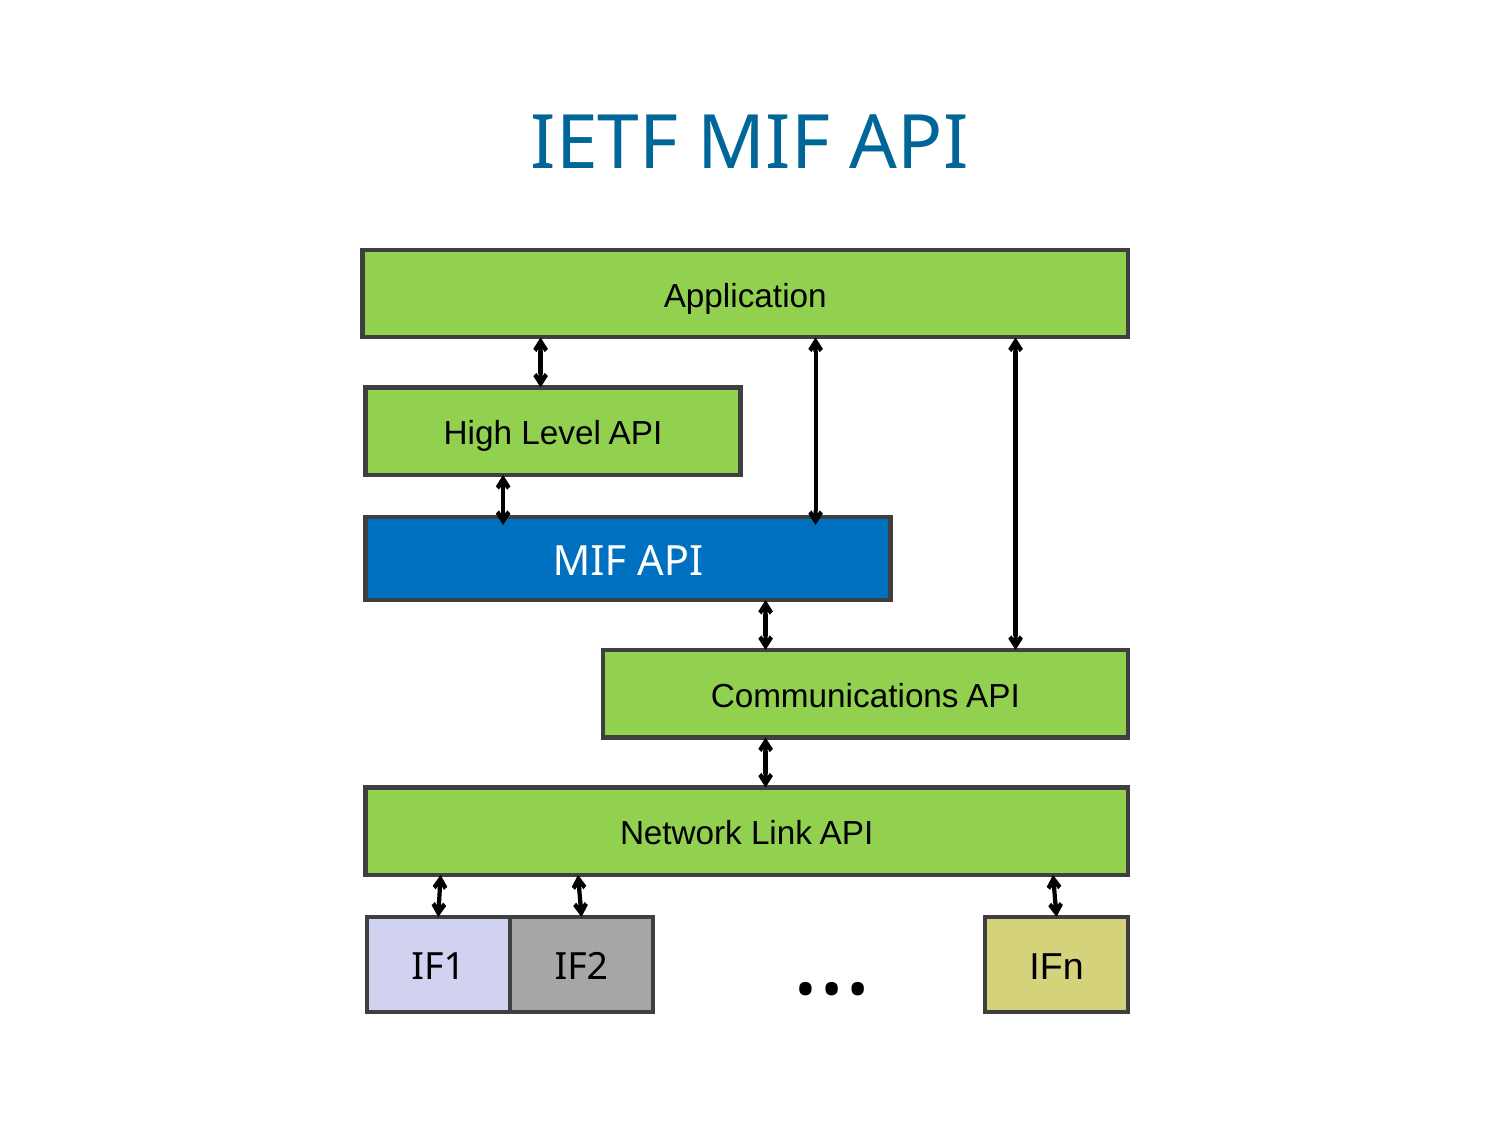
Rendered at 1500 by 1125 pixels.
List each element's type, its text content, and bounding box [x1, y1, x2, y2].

text_box Network Link API [365, 787, 1129, 875]
text_box High Level API [365, 387, 741, 475]
title IETF MIF API [74, 14, 1426, 263]
text_box IF2 [509, 916, 654, 1013]
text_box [577, 874, 582, 918]
text_box IF1 [366, 916, 509, 1013]
text_box MIF API [365, 517, 891, 600]
text_box IFn [984, 916, 1129, 1013]
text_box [1052, 874, 1057, 918]
text_box … [766, 887, 898, 1023]
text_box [437, 874, 441, 918]
text_box Communications API [603, 649, 1129, 738]
text_box Application [362, 249, 1129, 338]
